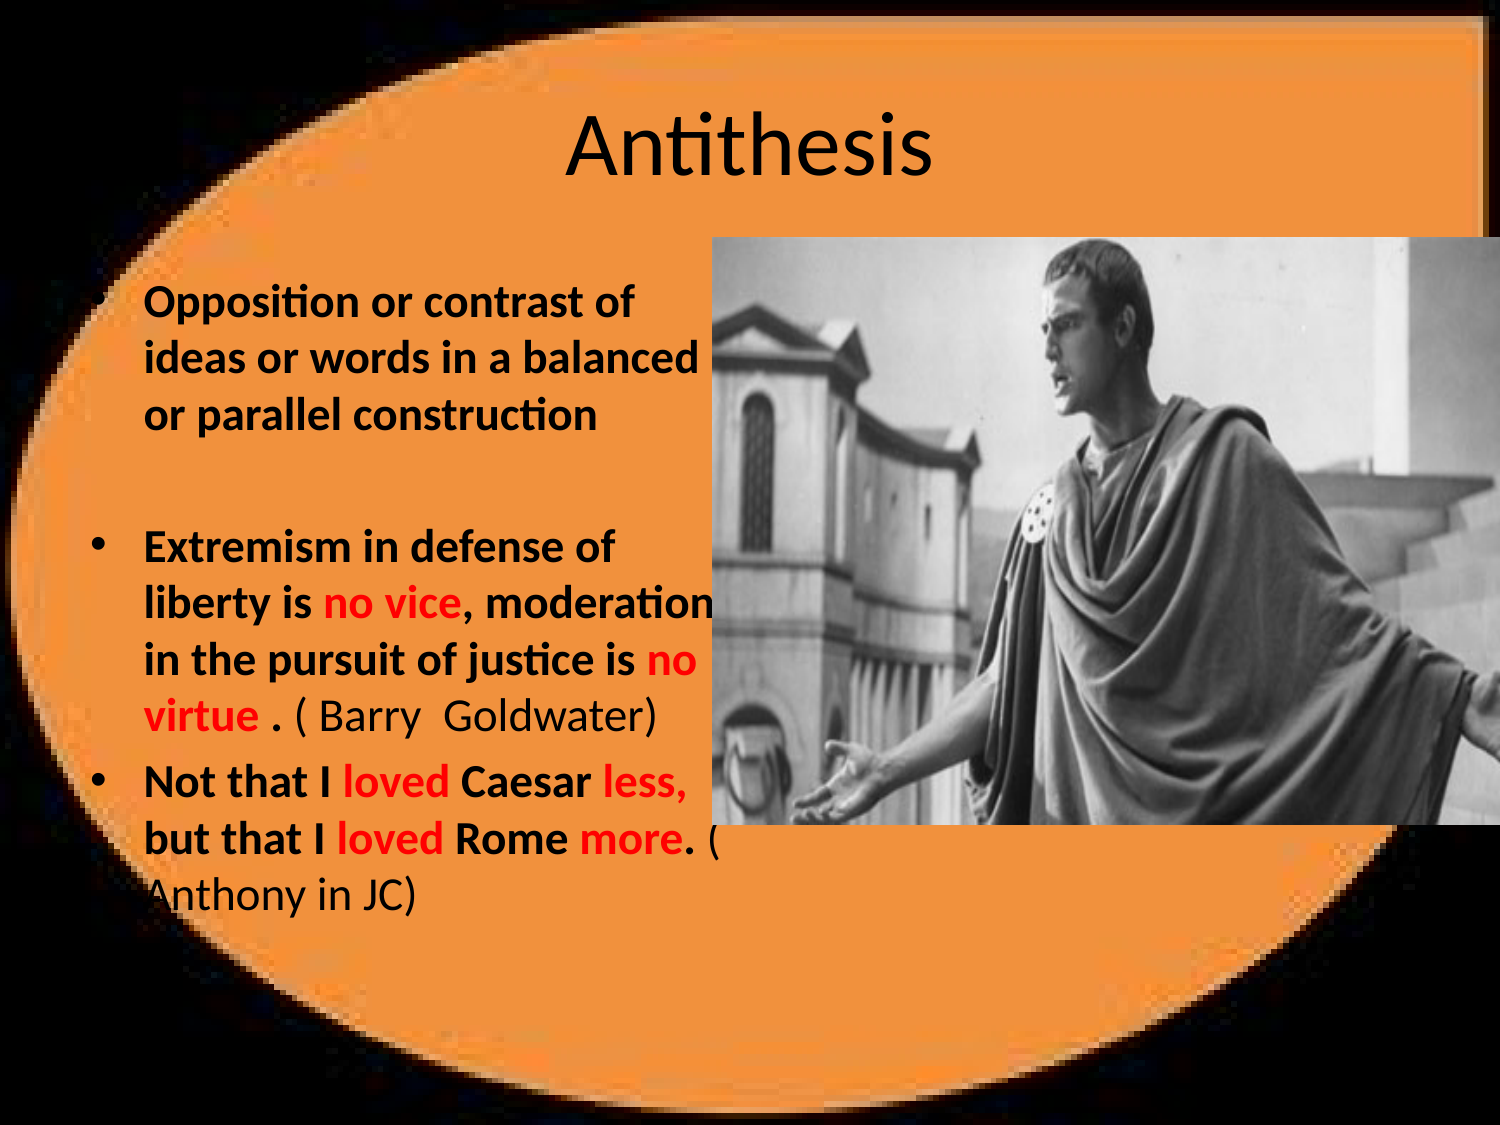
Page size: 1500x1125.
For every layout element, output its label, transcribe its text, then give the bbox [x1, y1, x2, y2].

title Antithesis [75, 45, 1425, 233]
picture [0, 0, 1500, 1125]
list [712, 237, 1500, 826]
list Opposition or contrast of ideas or words in a balanced or parallel construction Extremism in defense of liberty is no vice, moderation in the pursuit of justice is no virtue . ( Barry Goldwater) Not that I loved Caesar less, but that I loved Rome more. ( Anthony in JC) [75, 262, 738, 1005]
